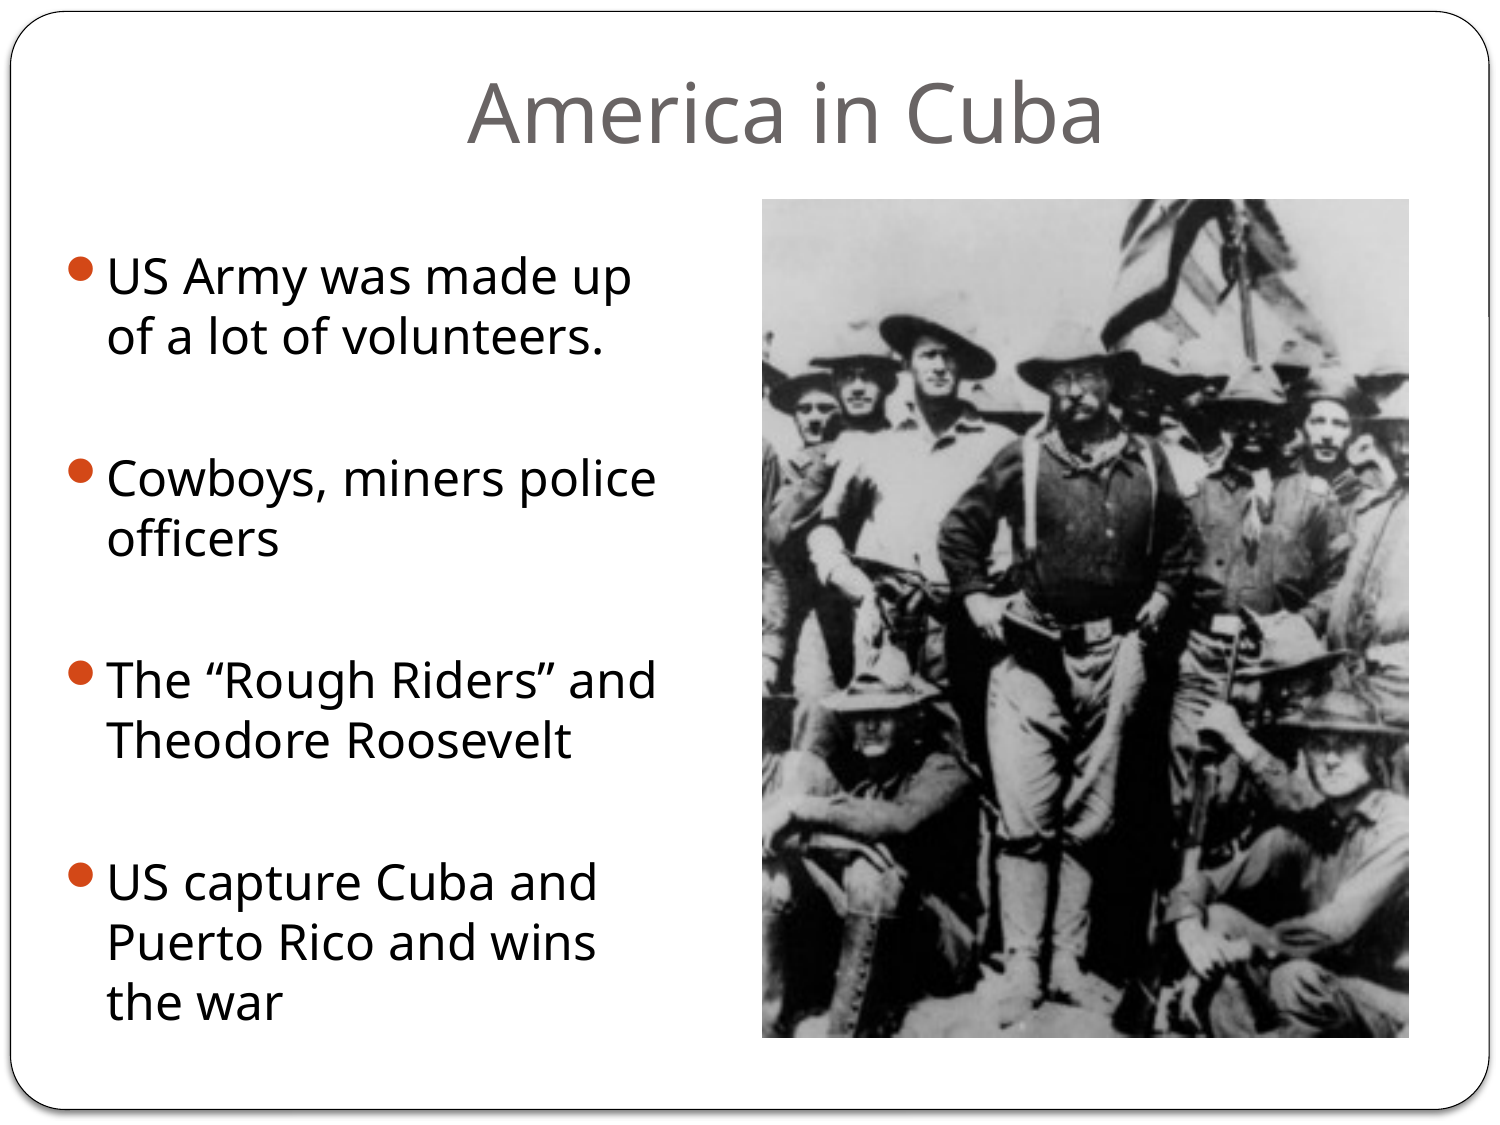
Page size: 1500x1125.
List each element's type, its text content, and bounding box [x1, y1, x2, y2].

title America in Cuba [150, 45, 1425, 175]
picture [762, 199, 1409, 1038]
list US Army was made up of a lot of volunteers. Cowboys, miners police officers The “Rough Riders” and Theodore Roosevelt US capture Cuba and Puerto Rico and wins the war [50, 237, 678, 1063]
